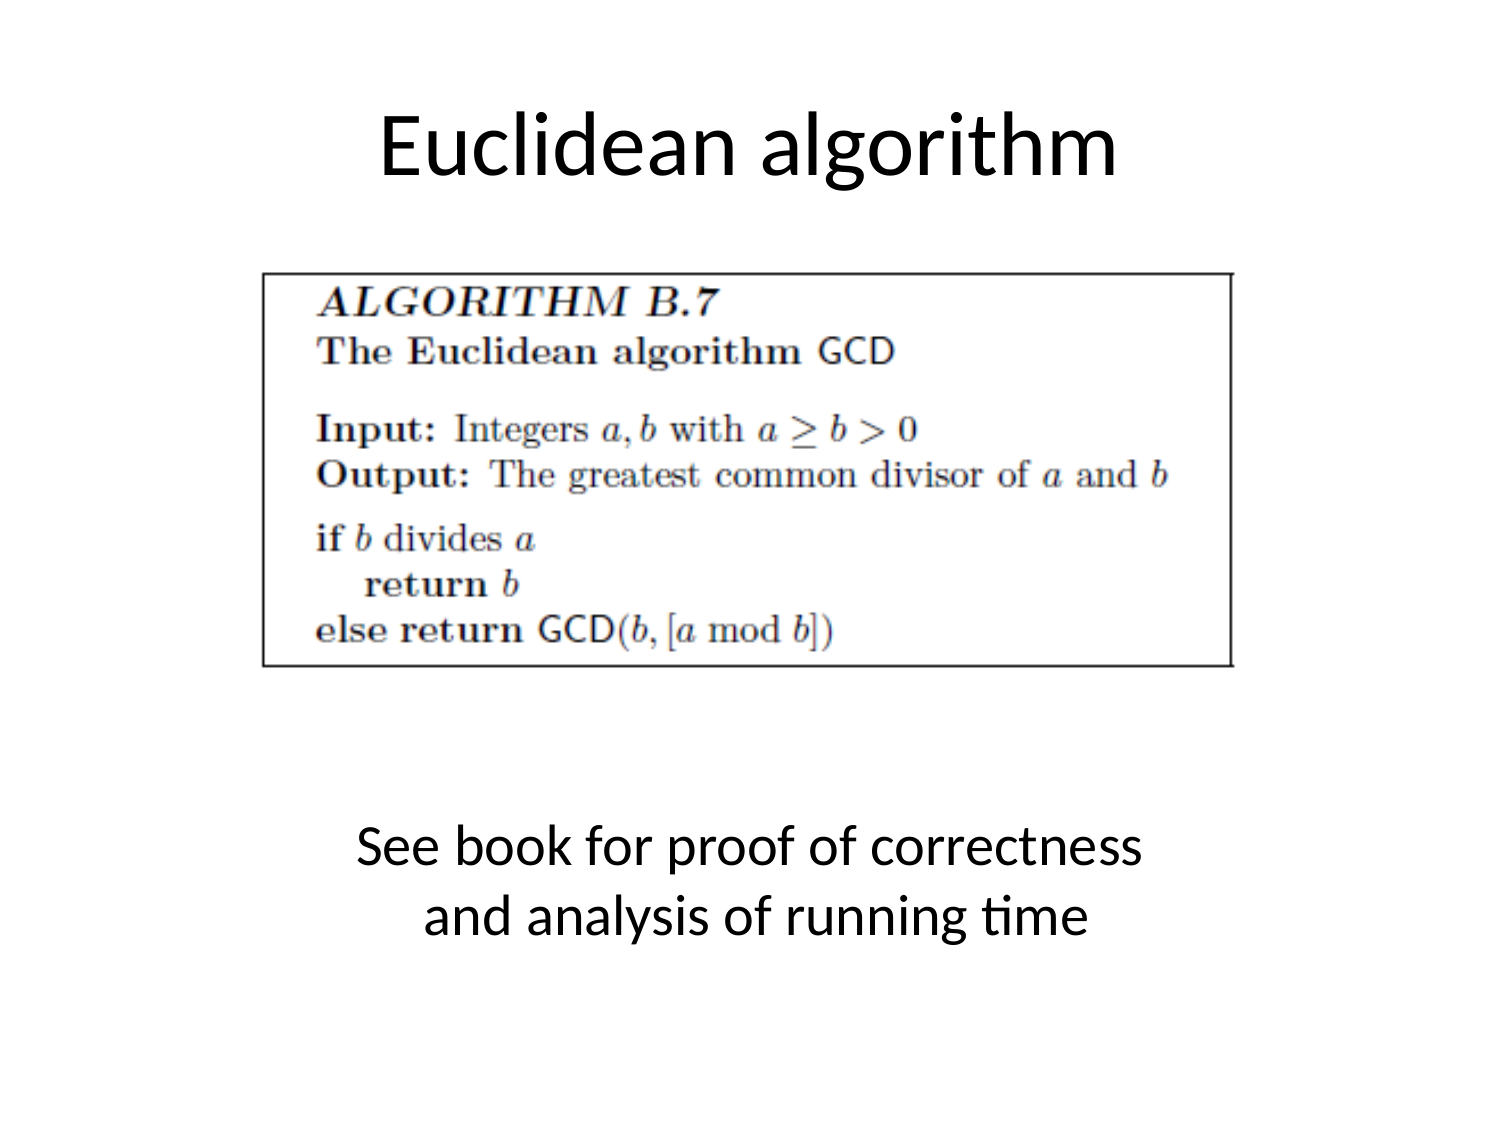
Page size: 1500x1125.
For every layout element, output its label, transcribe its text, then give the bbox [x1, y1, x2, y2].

text_box See book for proof of correctness and analysis of running time [341, 799, 1159, 955]
title Euclidean algorithm [75, 45, 1425, 233]
picture [256, 262, 1244, 677]
